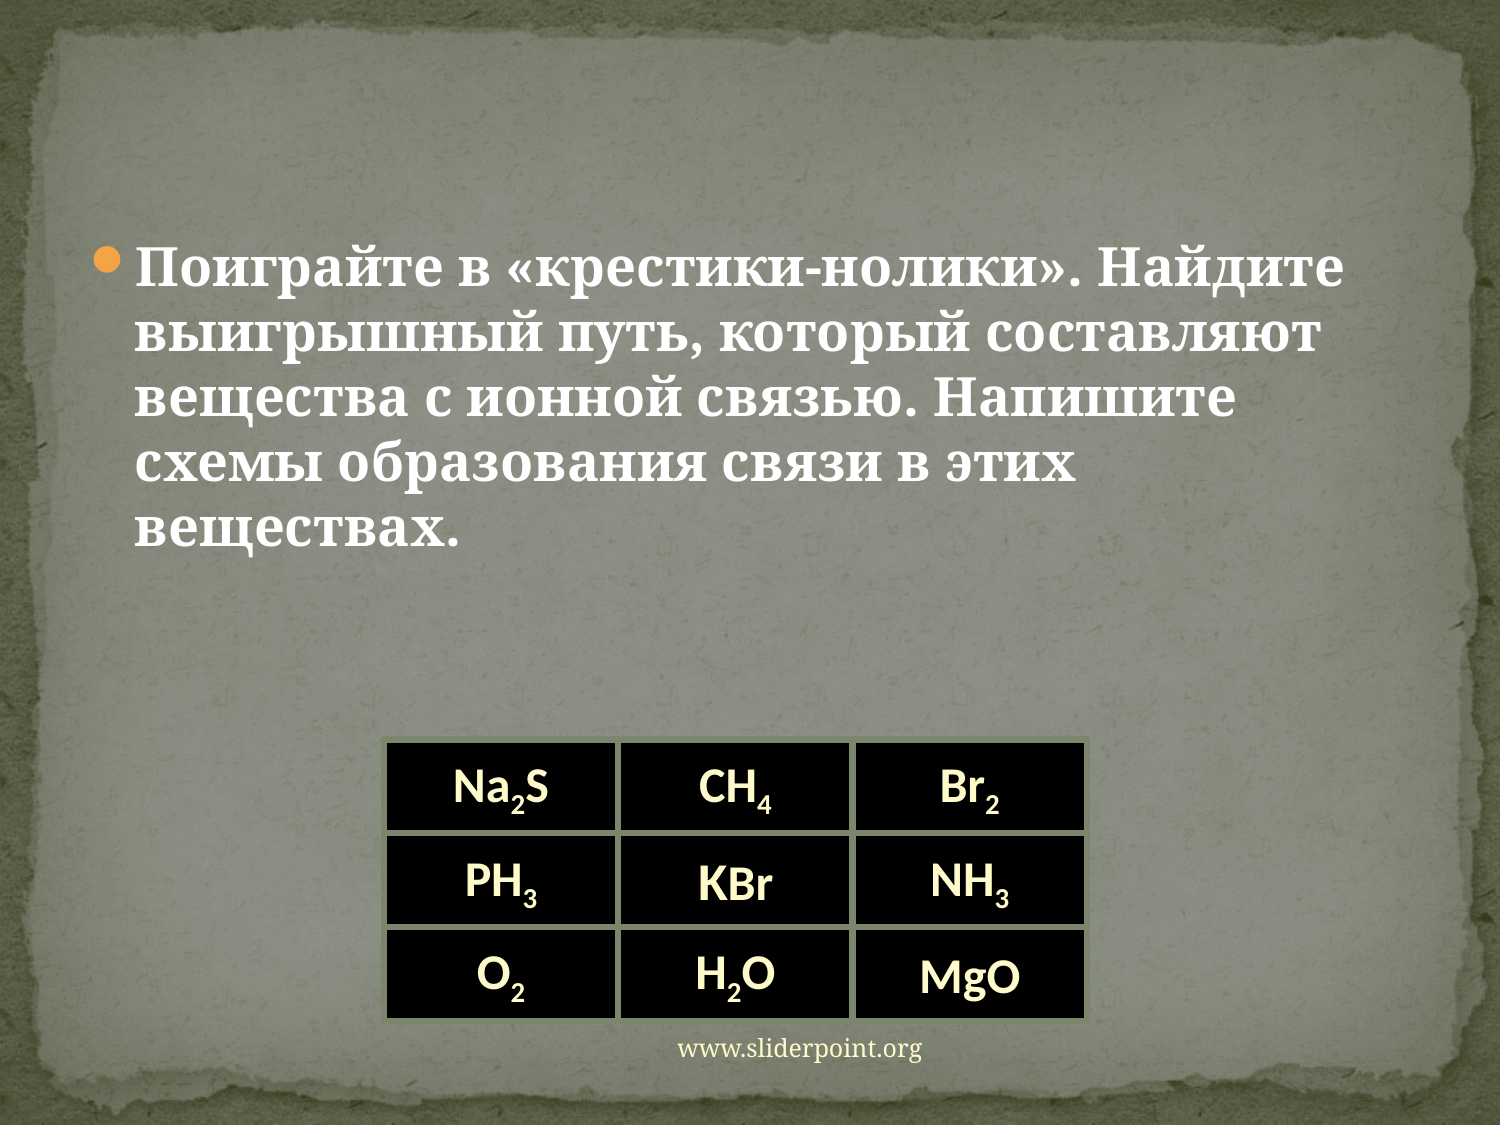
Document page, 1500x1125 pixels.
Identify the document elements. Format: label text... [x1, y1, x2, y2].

text_box NH3 [855, 830, 1090, 924]
footer www.sliderpoint.org [350, 1017, 938, 1081]
text_box O2 [381, 924, 621, 1017]
text_box PH3 [381, 830, 621, 924]
text_box H2O [621, 924, 856, 1017]
list Поиграйте в «крестики-нолики». Найдите выигрышный путь, который составляют вещества с ионной связью. Напишите схемы образования связи в этих веществах. [75, 70, 1425, 1055]
text_box MgO [856, 924, 1090, 1024]
text_box Br2 [849, 736, 1090, 830]
text_box Na2S [381, 736, 616, 830]
text_box CH4 [615, 736, 850, 830]
text_box КBr [621, 830, 856, 925]
